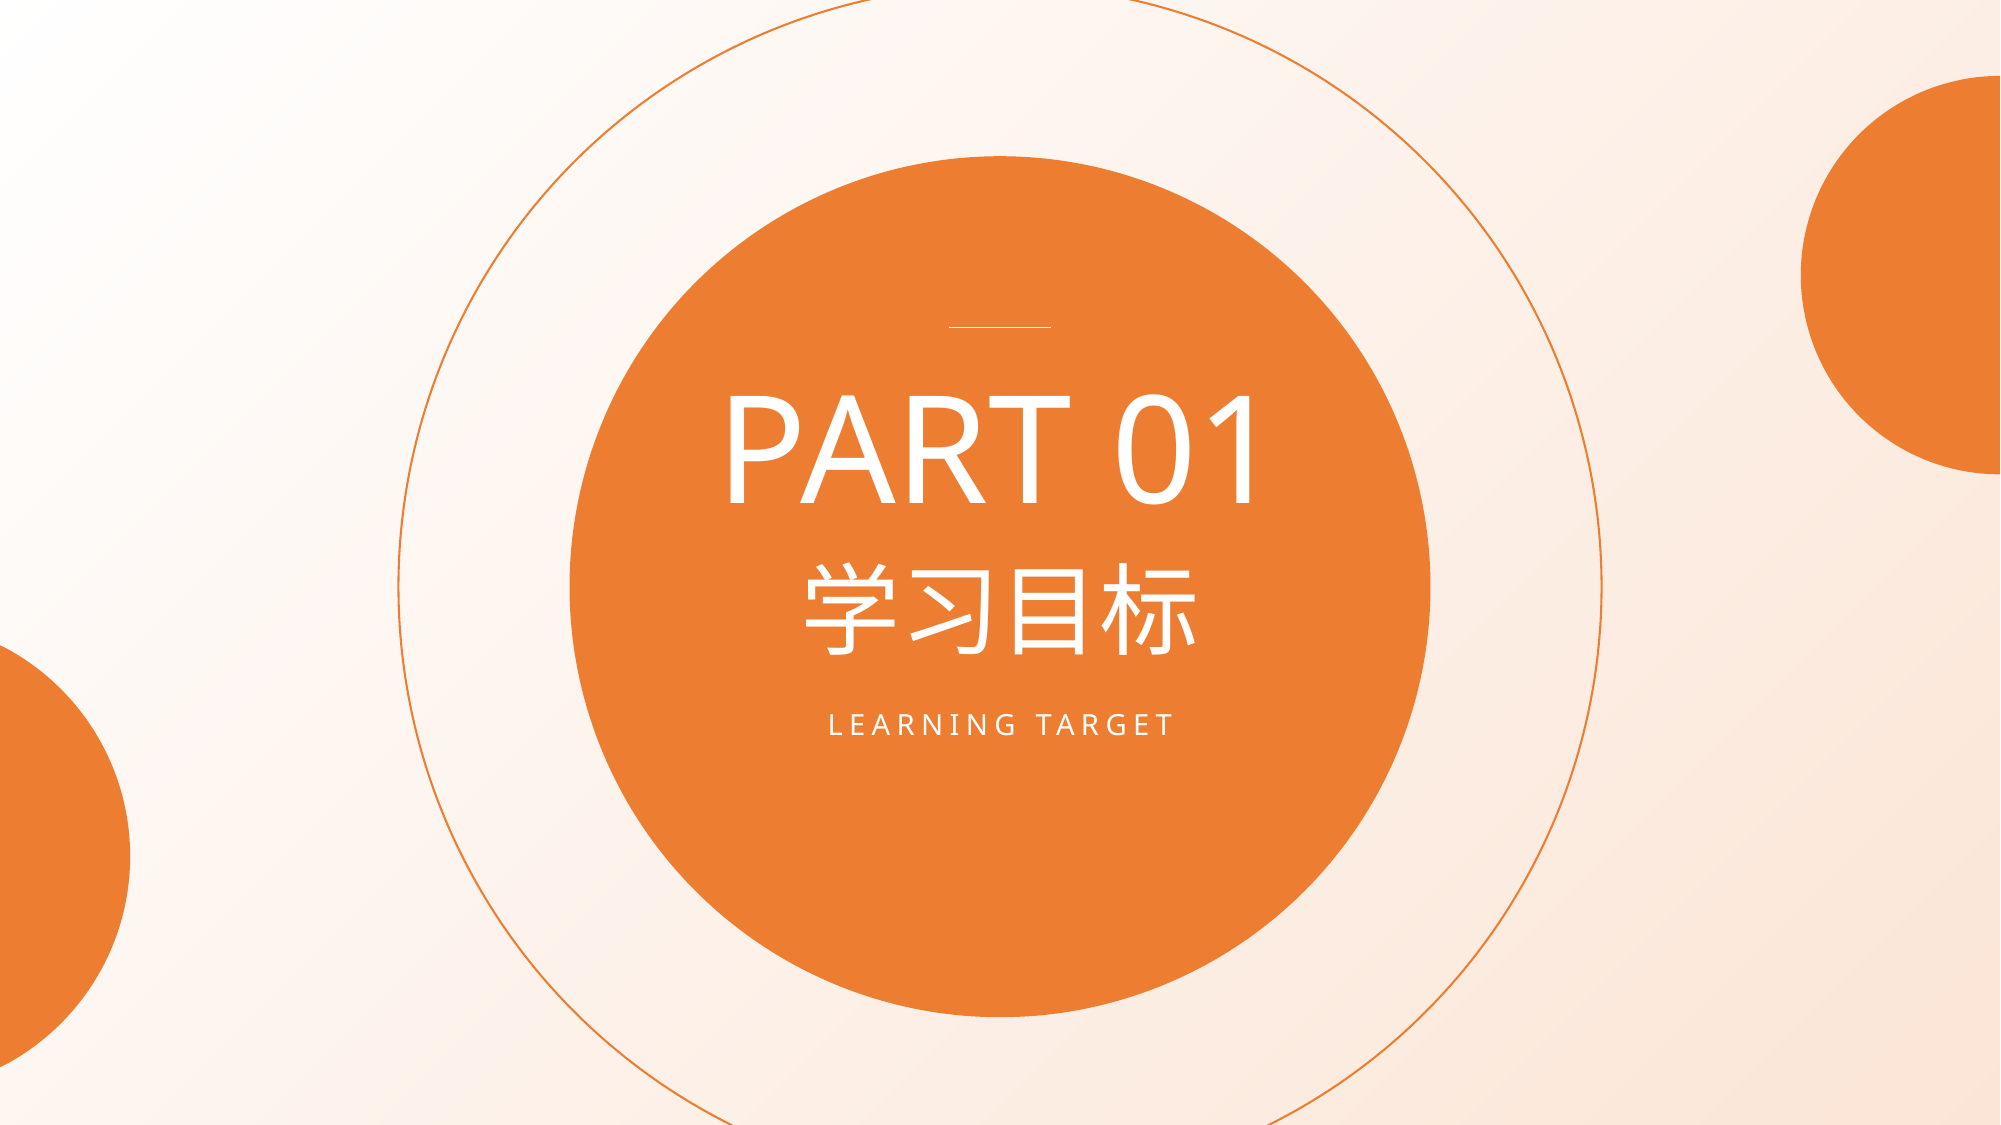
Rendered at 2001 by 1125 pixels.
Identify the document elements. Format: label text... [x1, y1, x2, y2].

text_box LEARNING TARGET [812, 698, 1187, 749]
text_box PART 01 [701, 345, 1298, 541]
text_box [1799, 74, 2000, 476]
text_box [0, 644, 132, 1069]
text_box 学习目标 [785, 541, 1215, 675]
text_box [397, 0, 1603, 1125]
text_box [568, 155, 1432, 1019]
